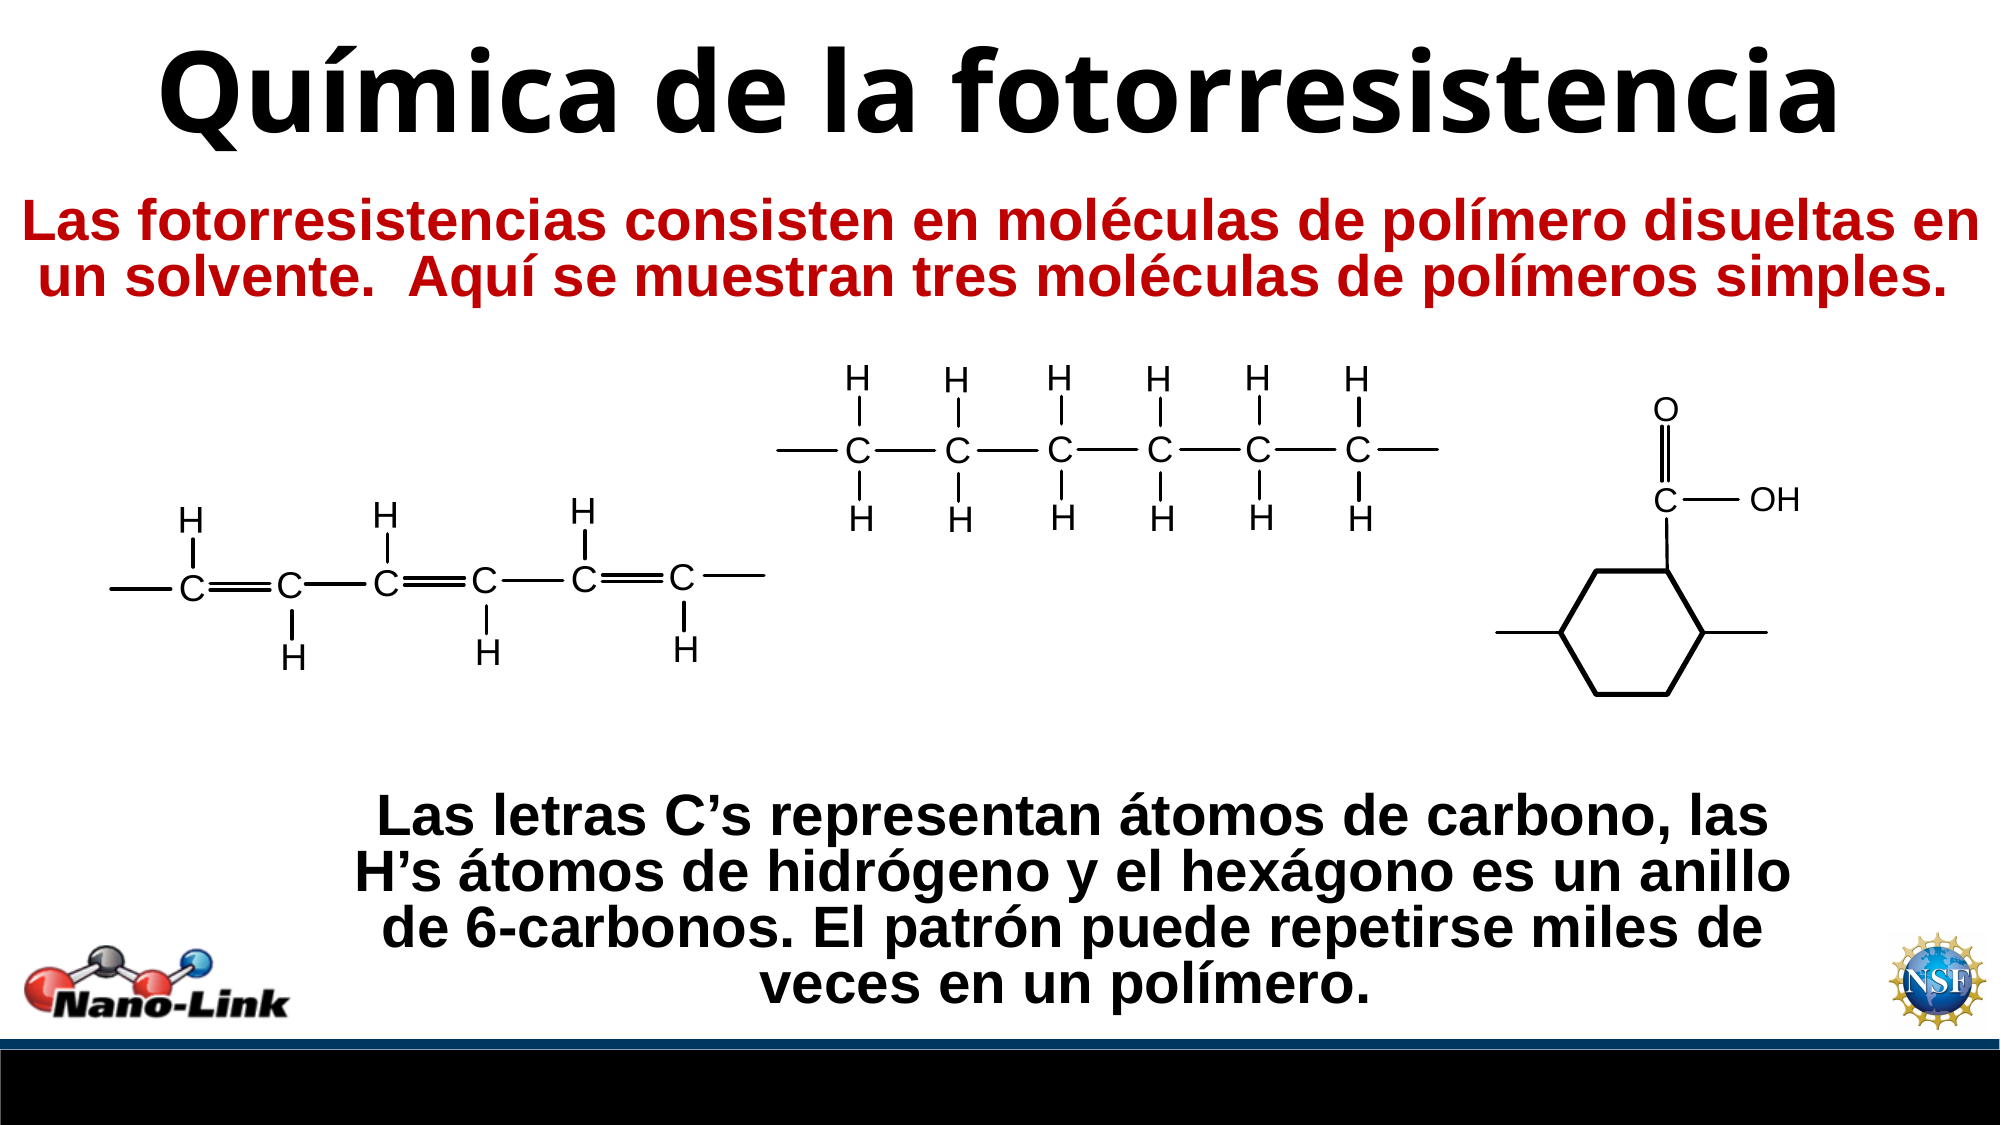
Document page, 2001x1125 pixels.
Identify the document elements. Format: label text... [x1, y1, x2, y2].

text_box Química de la fotorresistencia [0, 24, 2000, 150]
picture [103, 348, 1445, 688]
text_box Las letras C’s representan átomos de carbono, las H’s átomos de hidrógeno y el hexágono es un anillo de 6-carbonos. El patrón puede repetirse miles de veces en un polímero. [334, 783, 1813, 1023]
picture [16, 935, 305, 1032]
picture [1886, 931, 1988, 1032]
picture [1489, 379, 1807, 703]
text_box Las fotorresistencias consisten en moléculas de polímero disueltas en un solvente. Aquí se muestran tres moléculas de polímeros simples. [17, 188, 1988, 349]
